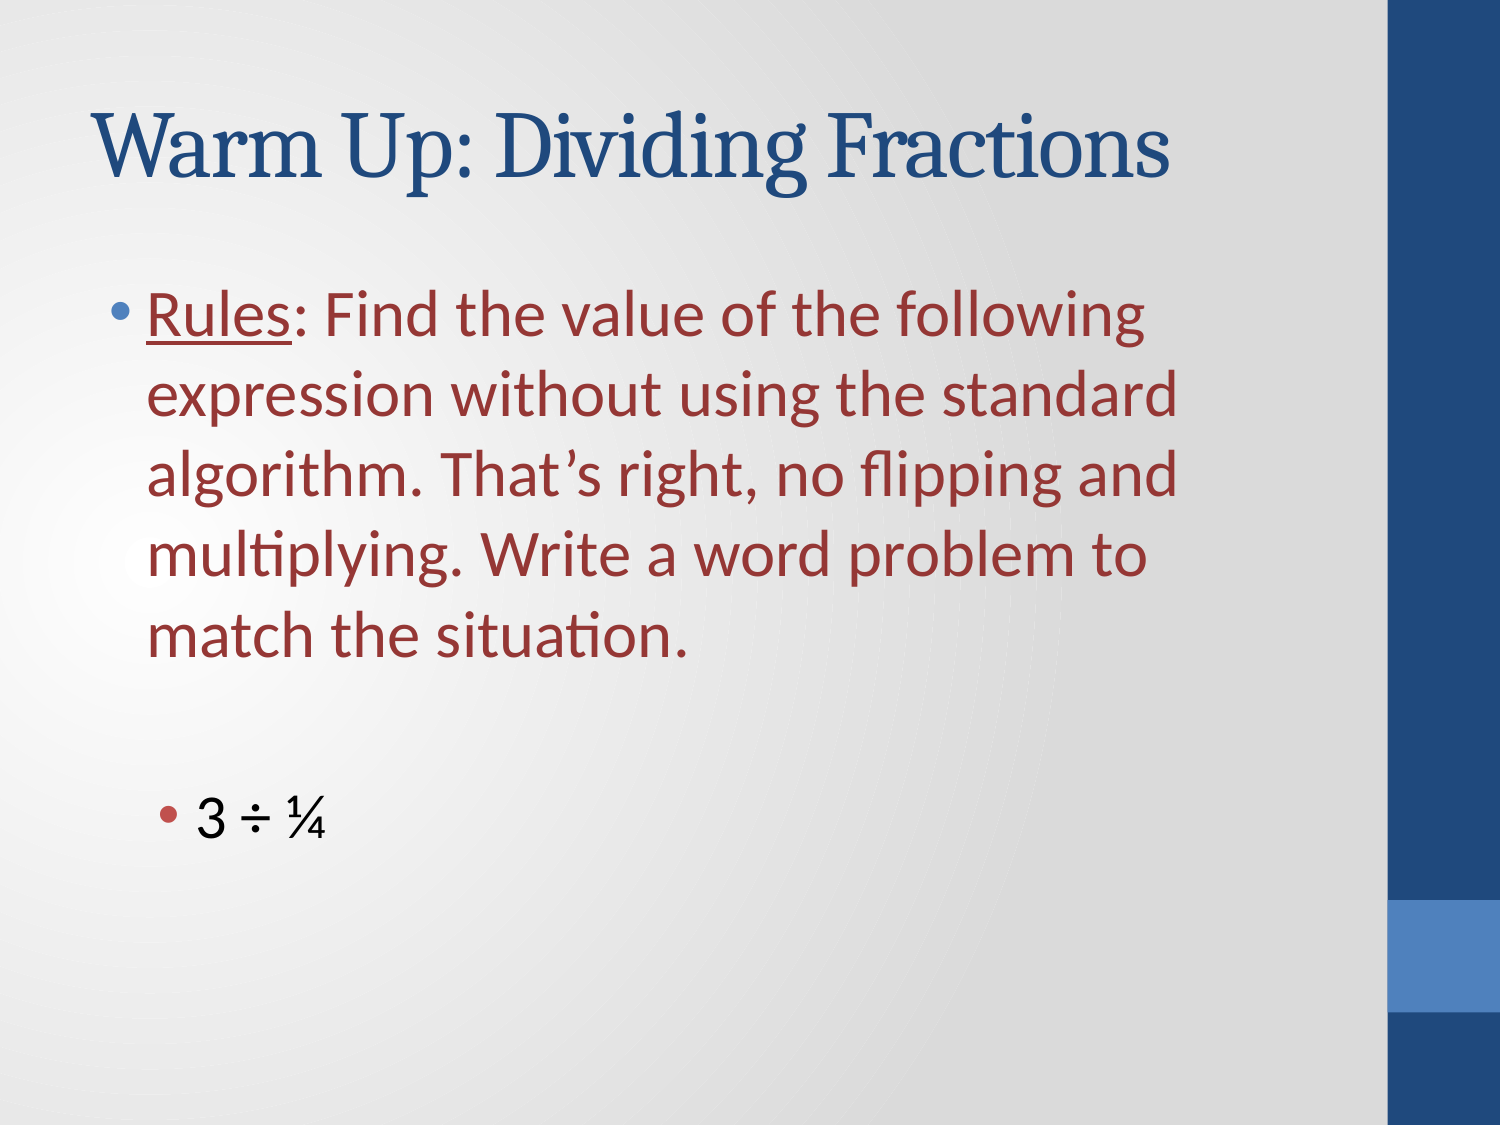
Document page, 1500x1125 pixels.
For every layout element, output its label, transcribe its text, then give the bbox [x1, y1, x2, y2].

title Warm Up: Dividing Fractions [75, 45, 1325, 233]
list Rules: Find the value of the following expression without using the standard algorithm. That’s right, no flipping and multiplying. Write a word problem to match the situation. 3 ÷ ¼ [75, 262, 1325, 1050]
